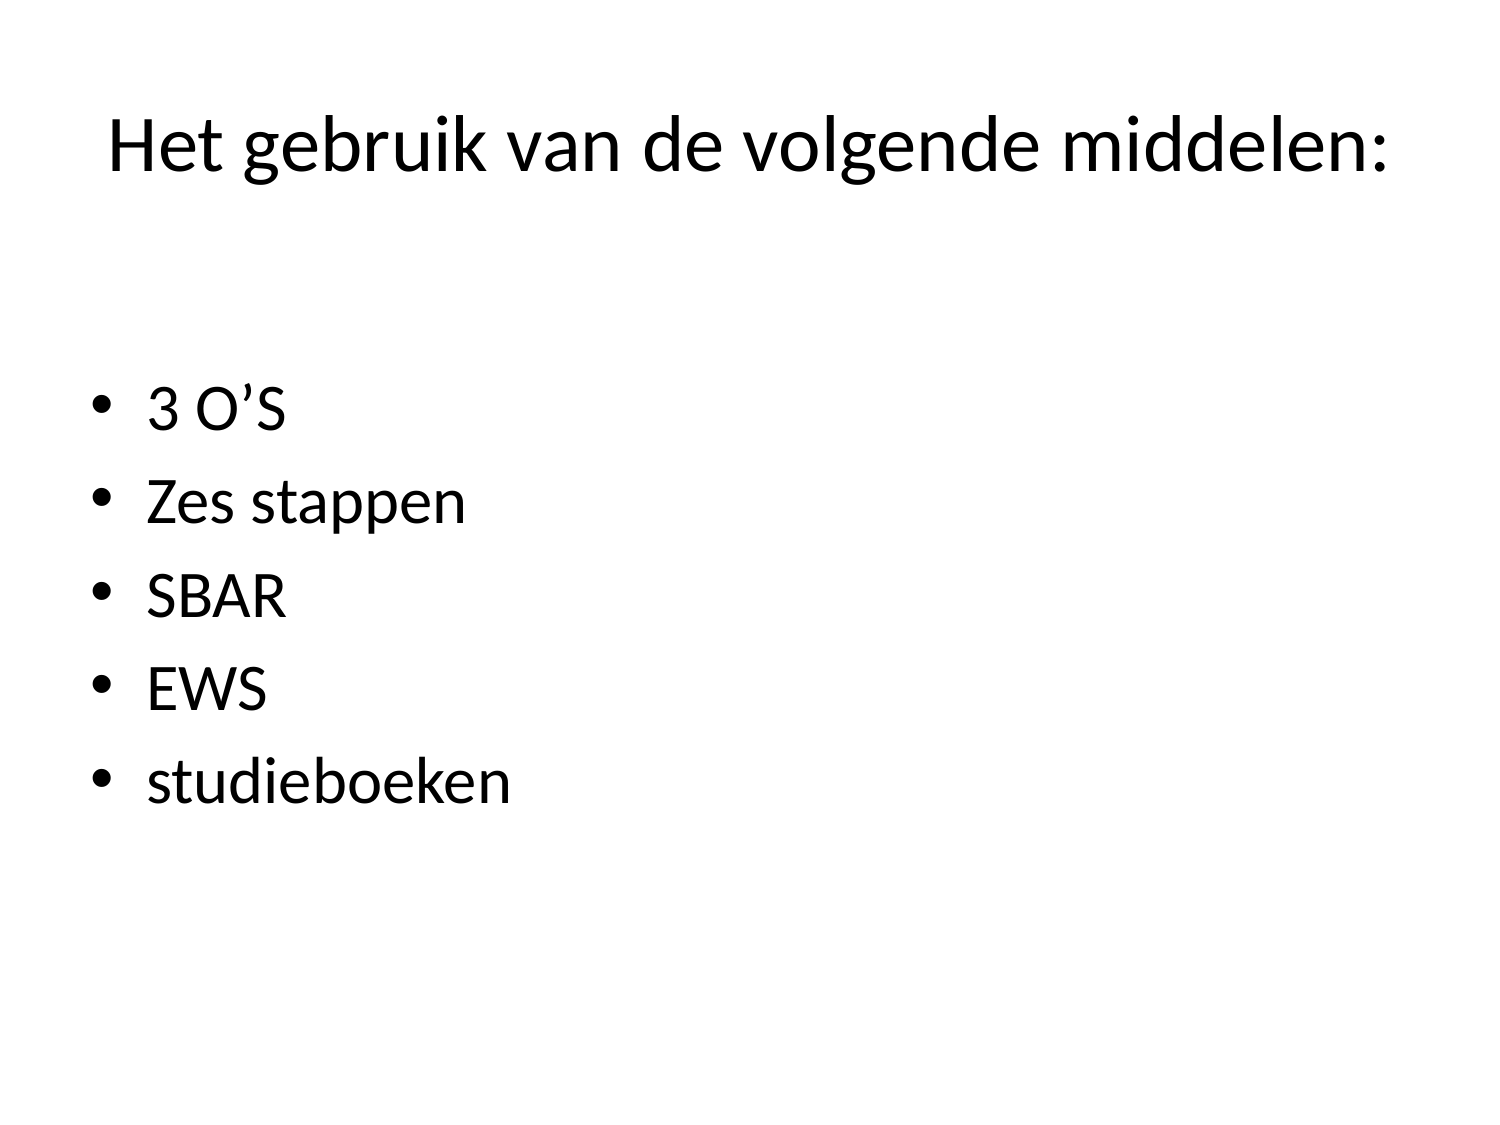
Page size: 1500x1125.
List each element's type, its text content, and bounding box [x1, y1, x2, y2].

list 3 O’S Zes stappen SBAR EWS studieboeken [75, 262, 1425, 1005]
title Het gebruik van de volgende middelen: [75, 45, 1425, 233]
